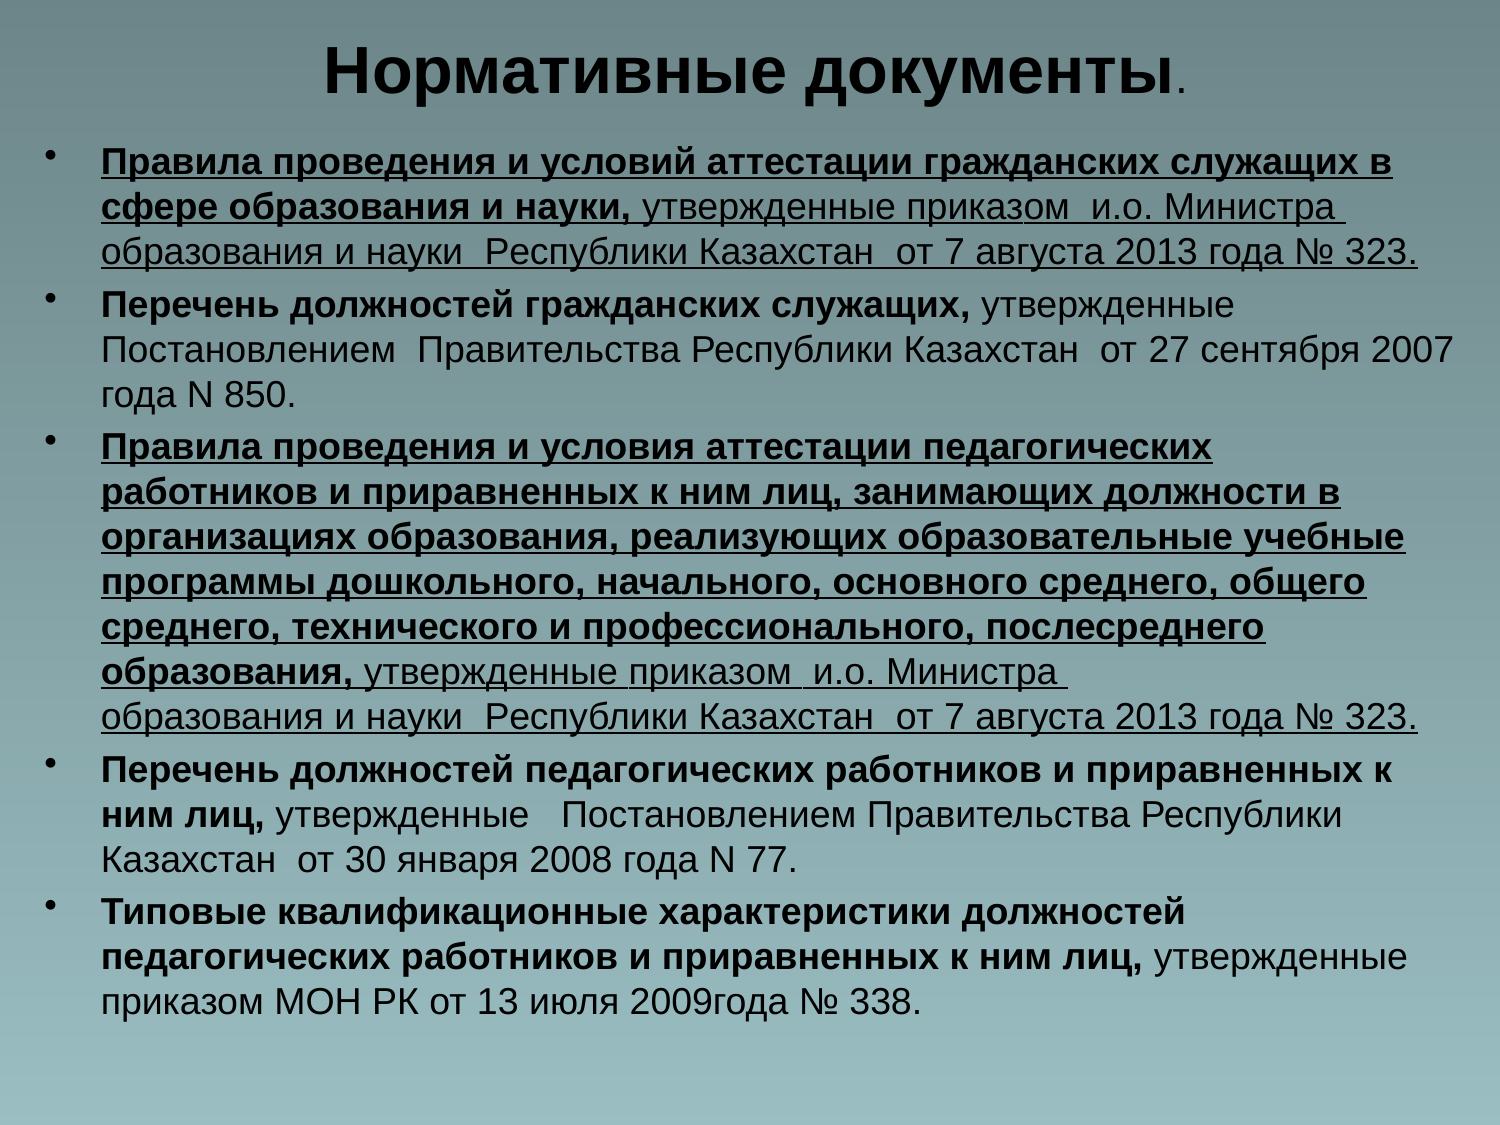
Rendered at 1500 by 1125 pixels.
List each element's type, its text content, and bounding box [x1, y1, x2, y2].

list Нормативные документы. Правила проведения и условий аттестации гражданских служащих в сфере образования и науки, утвержденные приказом и.о. Министра образования и науки Республики Казахстан от 7 августа 2013 года № 323. Перечень должностей гражданских служащих, утвержденные Постановлением Правительства Республики Казахстан от 27 сентября 2007 года N 850. Правила проведения и условия аттестации педагогических работников и приравненных к ним лиц, занимающих должности в организациях образования, реализующих образовательные учебные программы дошкольного, начального, основного среднего, общего среднего, технического и профессионального, послесреднего образования, утвержденные приказом и.о. Министра образования и науки Республики Казахстан от 7 августа 2013 года № 323. Перечень должностей педагогических работников и приравненных к ним лиц, утвержденные Постановлением Правительства Республики Казахстан от 30 января 2008 года N 77. Типовые квалификационные характеристики должностей педагогических работников и приравненных к ним лиц, утвержденные приказом МОН РК от 13 июля 2009года № 338. [29, 19, 1483, 762]
